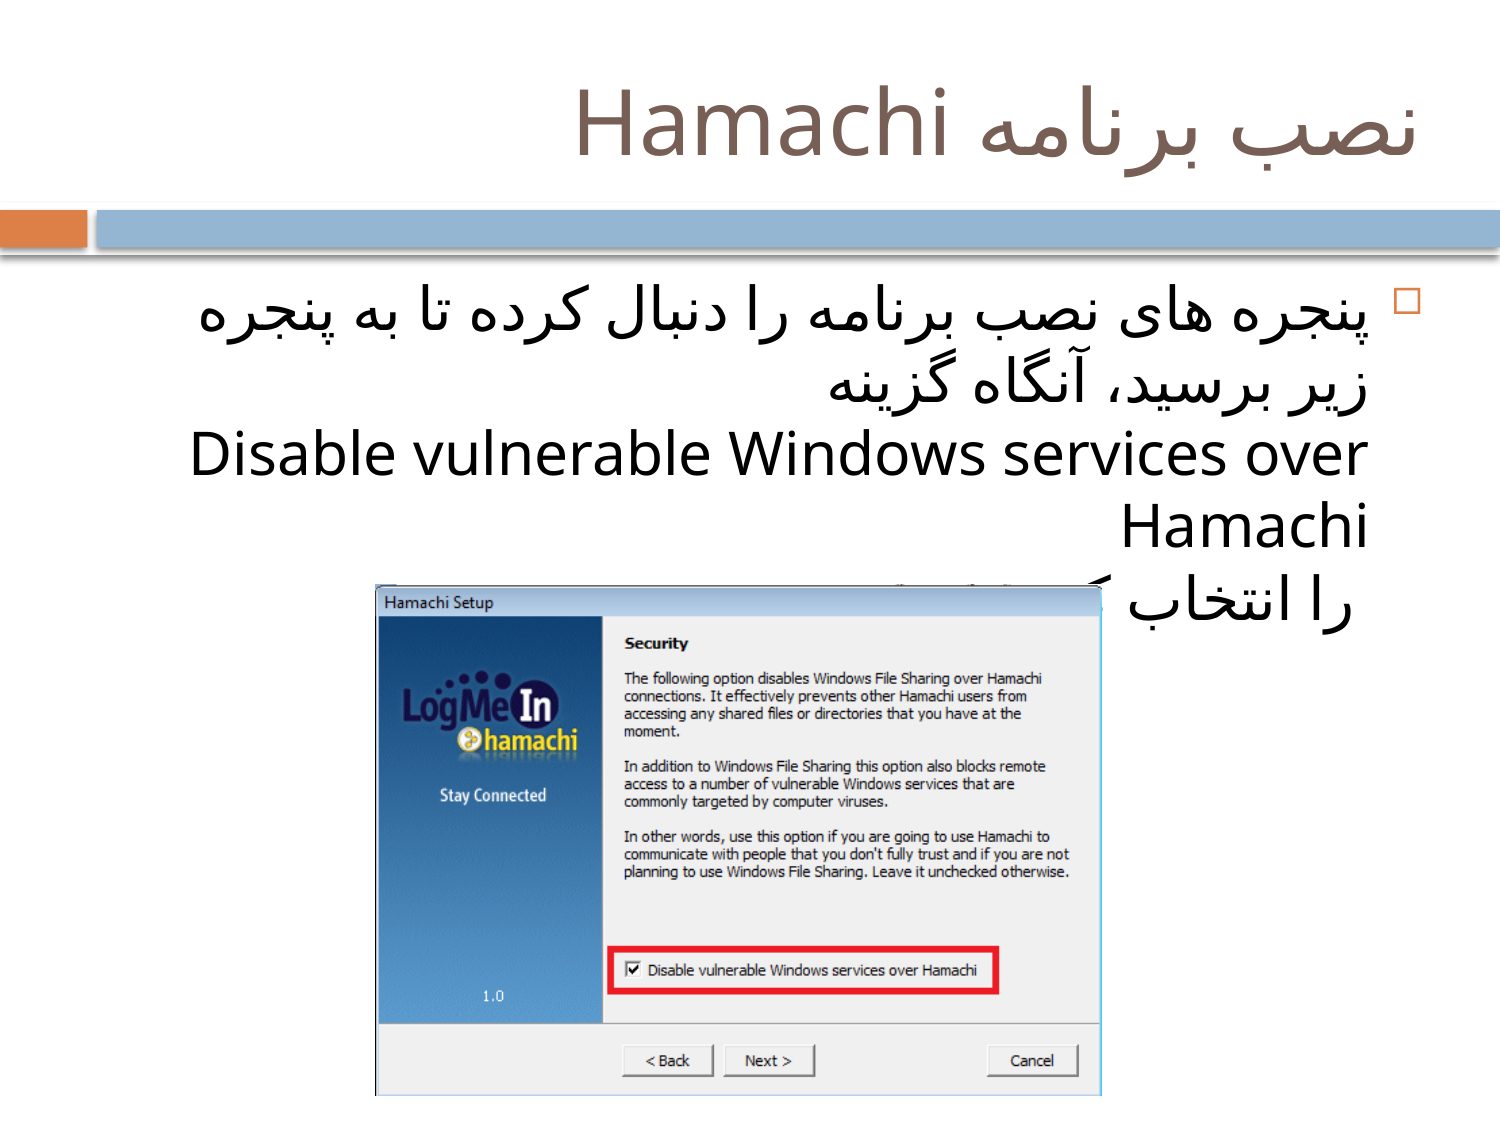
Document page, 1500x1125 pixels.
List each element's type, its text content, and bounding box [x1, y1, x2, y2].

picture [374, 583, 1102, 1097]
title نصب برنامه Hamachi [100, 37, 1438, 200]
list پنجره های نصب برنامه را دنبال کرده تا به پنجره زیر برسید، آنگاه گزینه Disable vulnerable Windows services over Hamachi را انتخاب کنید. [100, 262, 1438, 1000]
